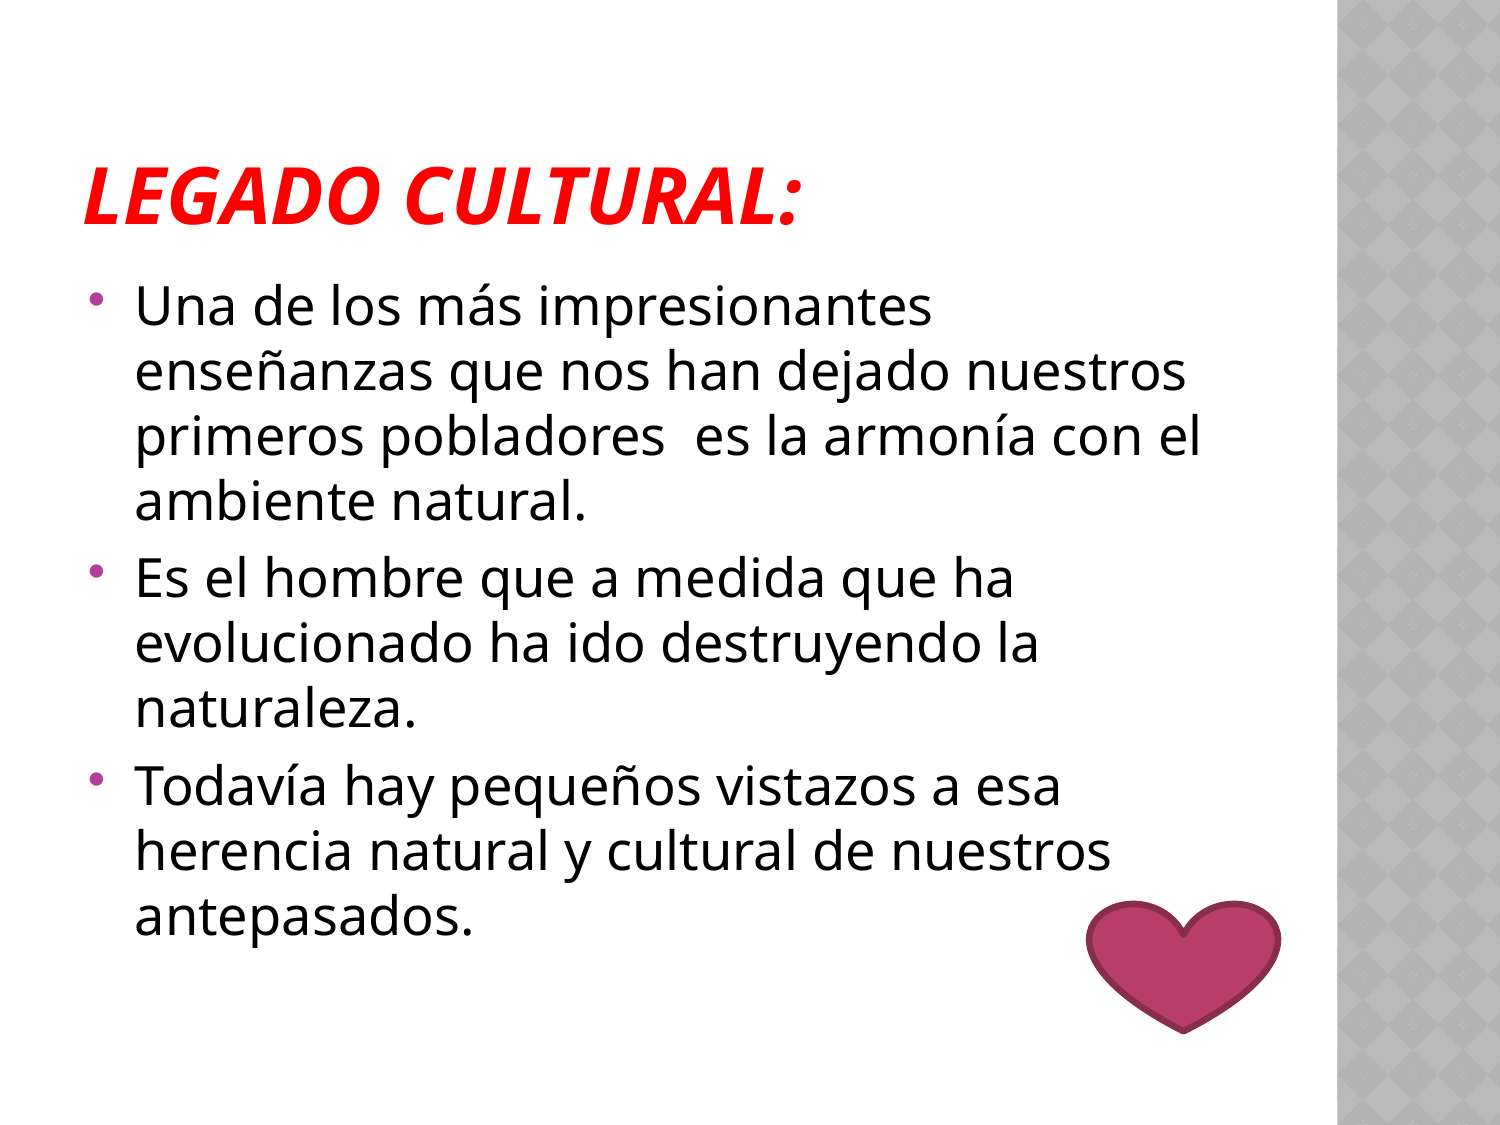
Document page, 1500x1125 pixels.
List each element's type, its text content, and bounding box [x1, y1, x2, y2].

title Legado cultural: [75, 52, 1263, 240]
list Una de los más impresionantes enseñanzas que nos han dejado nuestros primeros pobladores es la armonía con el ambiente natural. Es el hombre que a medida que ha evolucionado ha ido destruyendo la naturaleza. Todavía hay pequeños vistazos a esa herencia natural y cultural de nuestros antepasados. [75, 264, 1263, 1059]
text_box [1085, 900, 1282, 1035]
